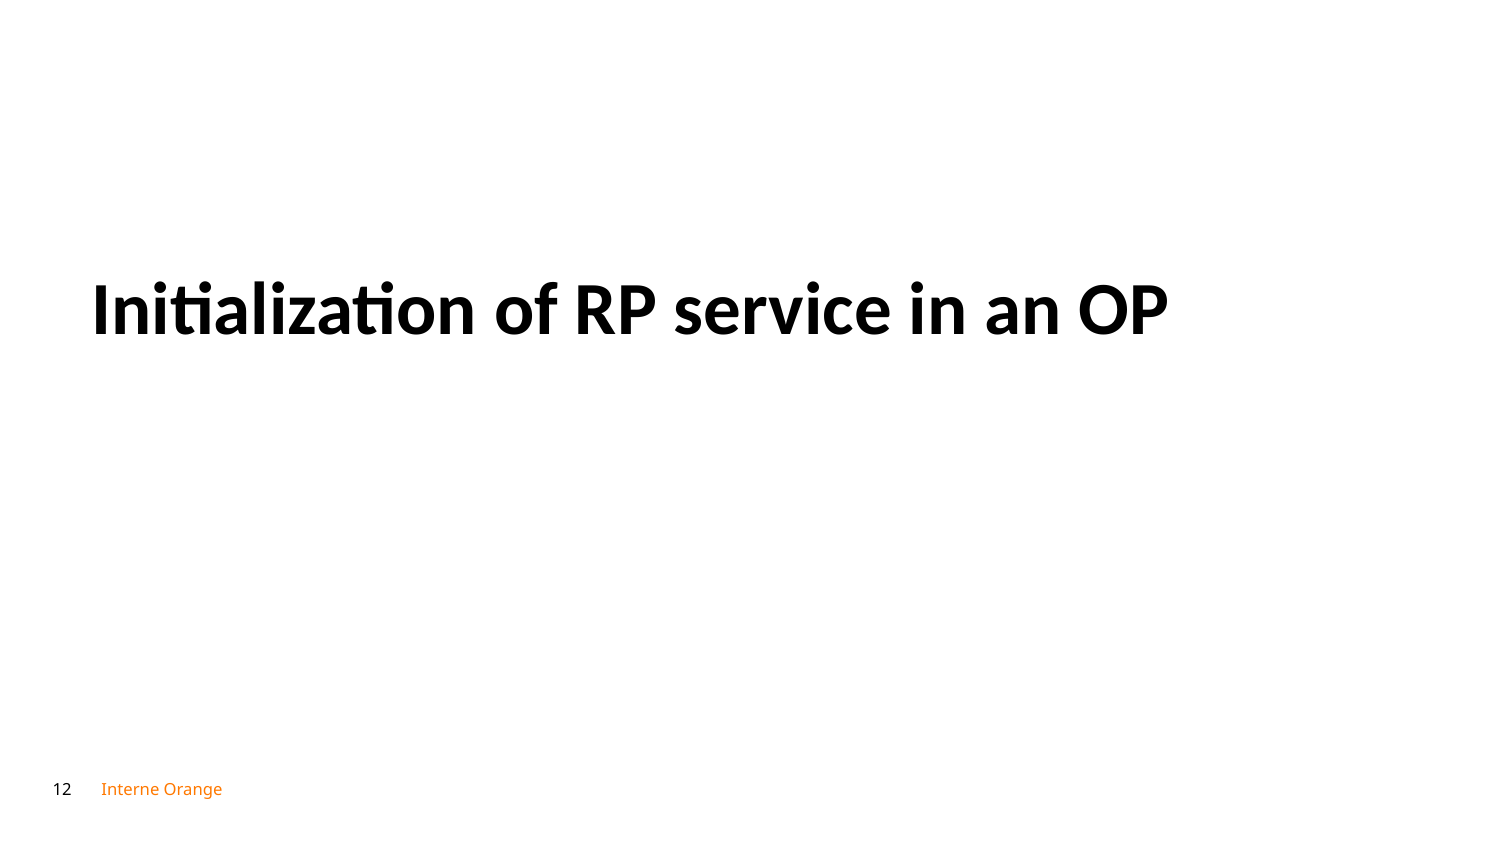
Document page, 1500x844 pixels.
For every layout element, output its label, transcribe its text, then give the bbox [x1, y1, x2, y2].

text_box Initialization of RP service in an OP [76, 252, 1388, 447]
